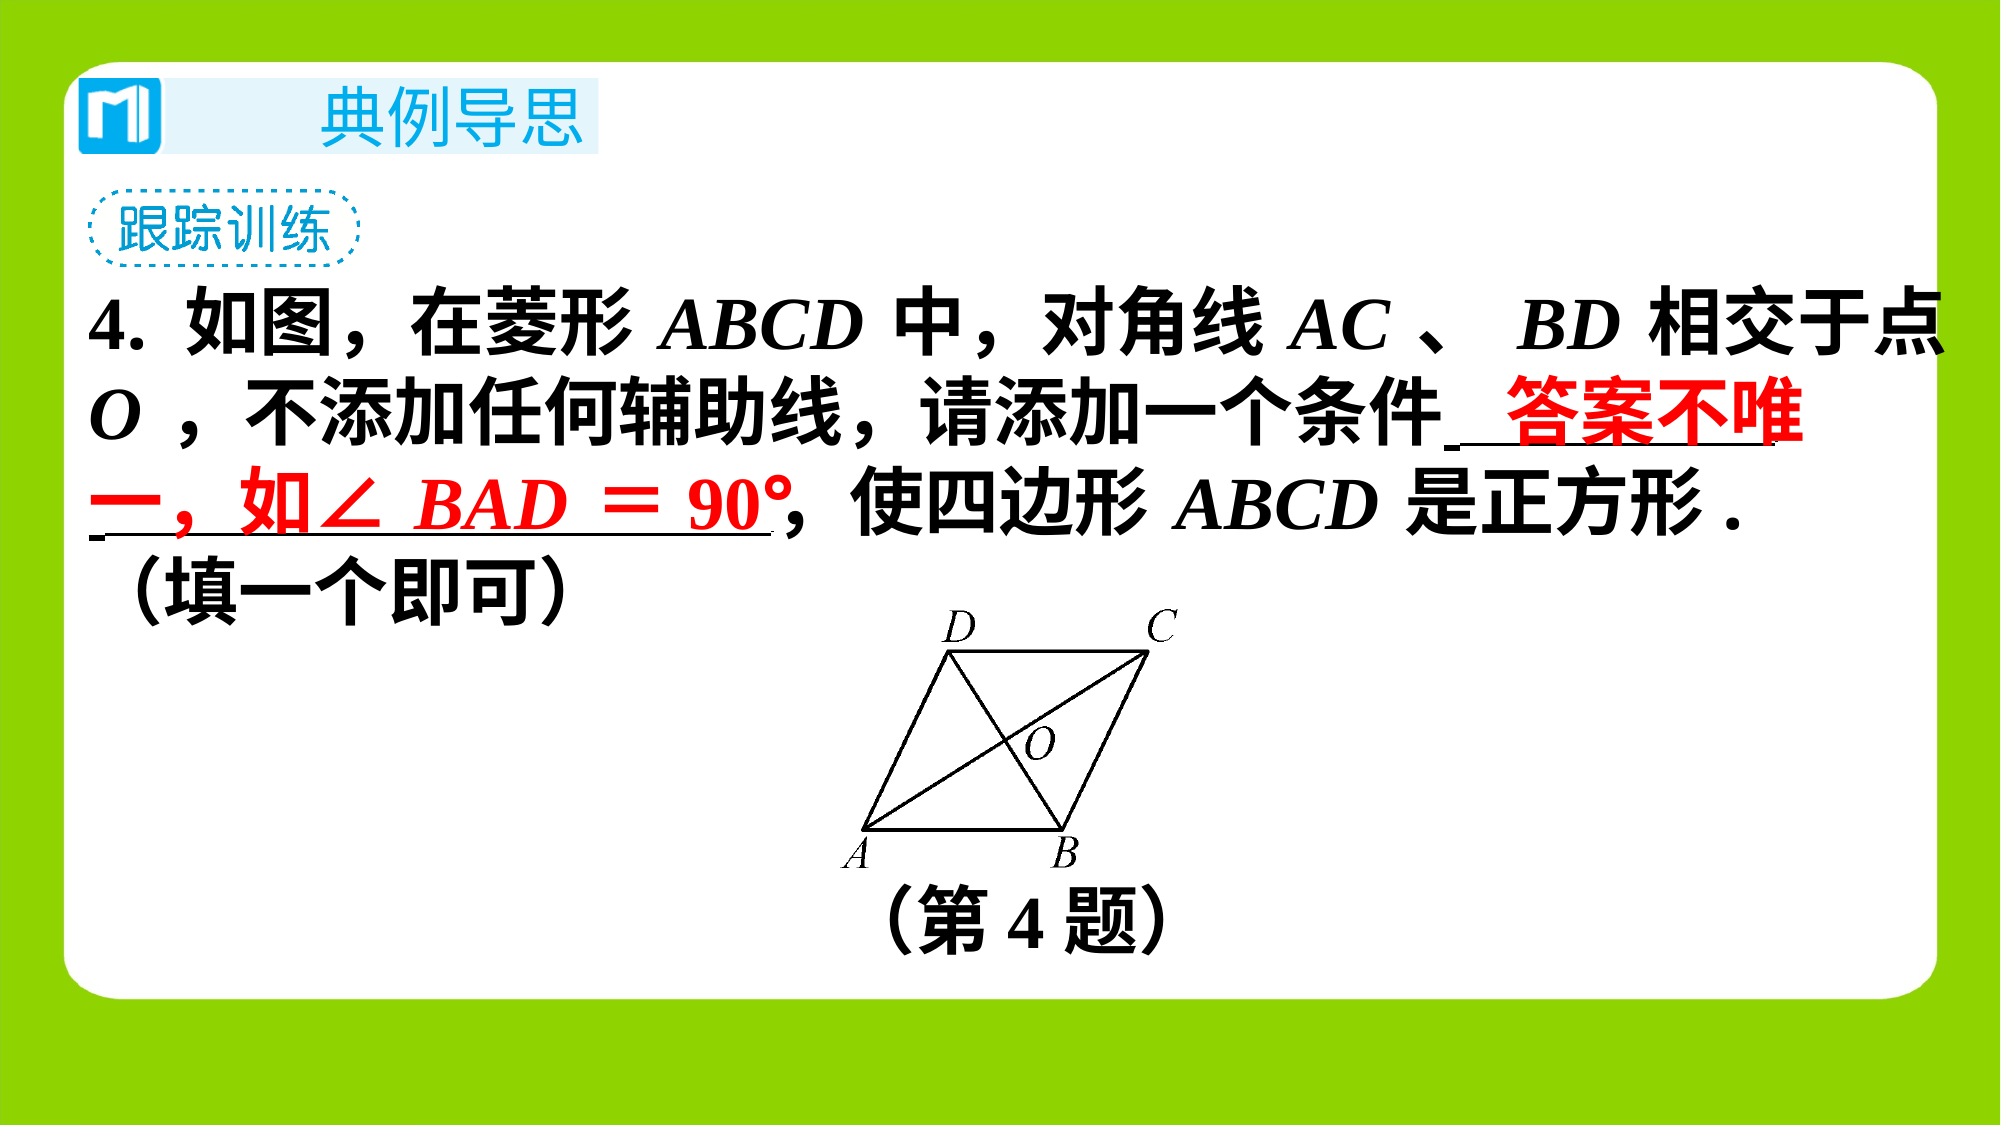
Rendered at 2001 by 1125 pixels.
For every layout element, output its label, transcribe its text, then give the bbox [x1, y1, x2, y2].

picture [0, 0, 2001, 1125]
text_box [88, 182, 363, 260]
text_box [839, 609, 1182, 965]
text_box 一，如∠BAD＝90° [73, 447, 875, 553]
text_box 4. 如图，在菱形ABCD中，对角线AC、BD相交于点 O，不添加任何辅助线，请添加一个条件 ⁠ ，使四边形ABCD是正方形. （填一个即可） [88, 274, 1974, 639]
text_box 答案不唯 [1490, 357, 1840, 463]
